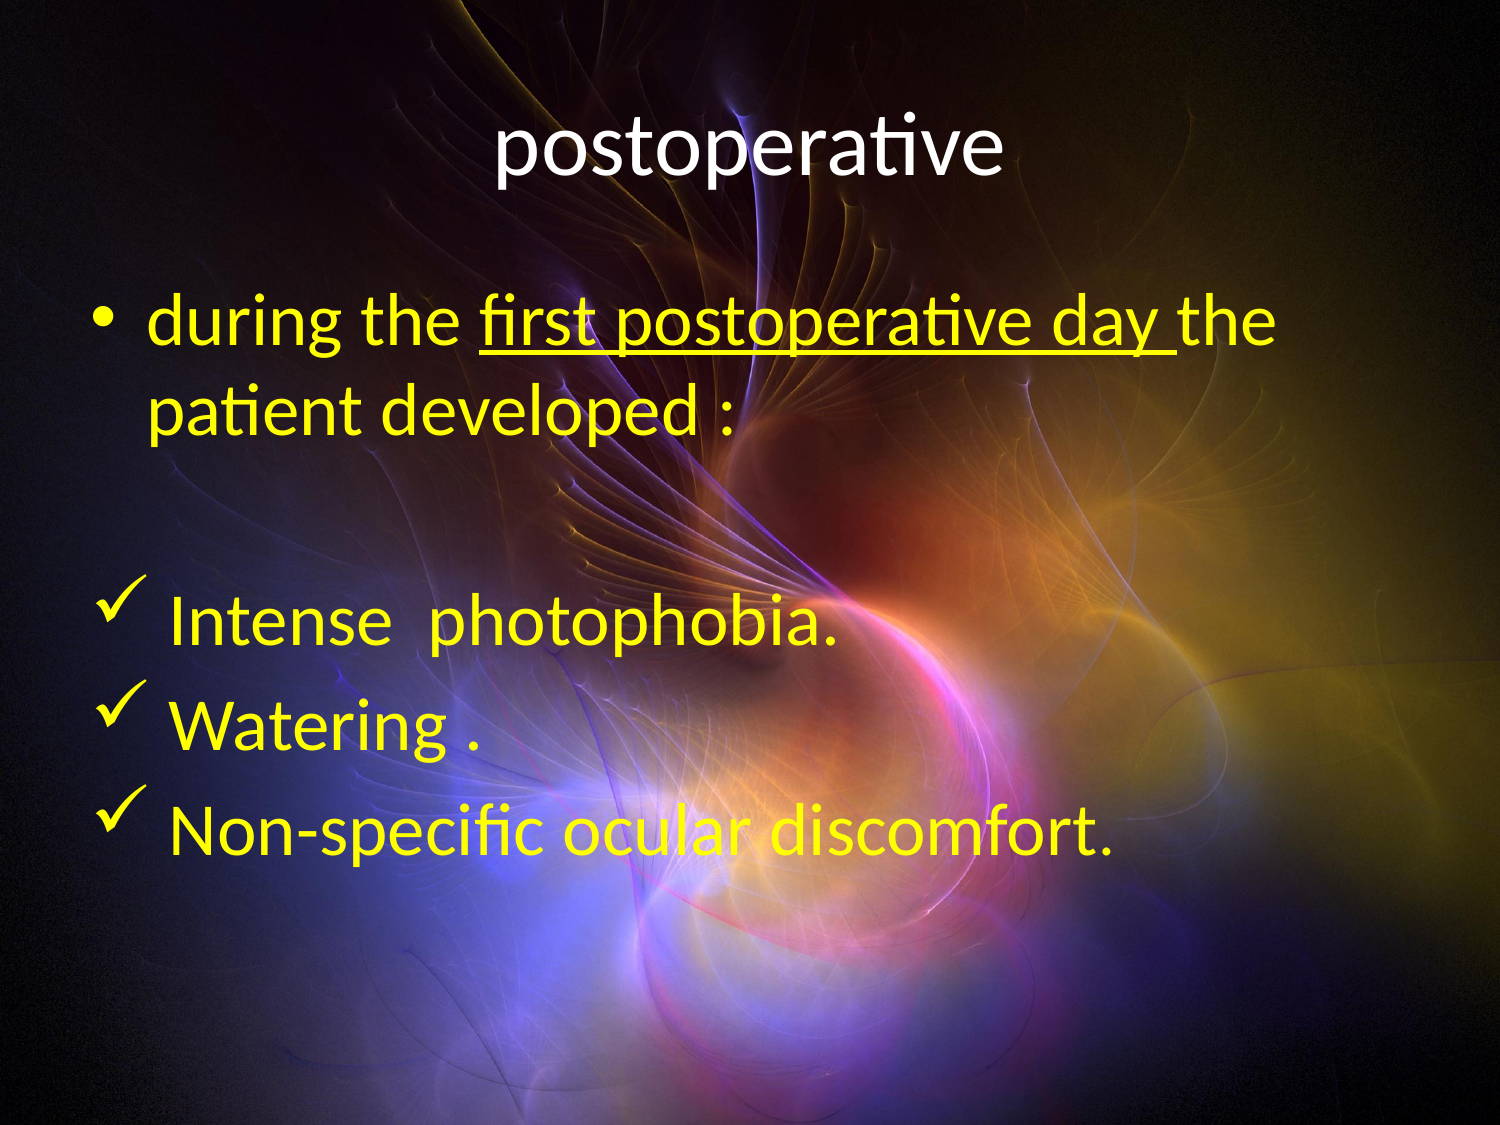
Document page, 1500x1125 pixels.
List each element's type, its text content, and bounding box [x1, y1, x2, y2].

picture [0, 0, 1500, 1125]
title postoperative [75, 45, 1425, 233]
list during the first postoperative day the patient developed : Intense photophobia. Watering . Non-specific ocular discomfort. [75, 262, 1425, 1063]
